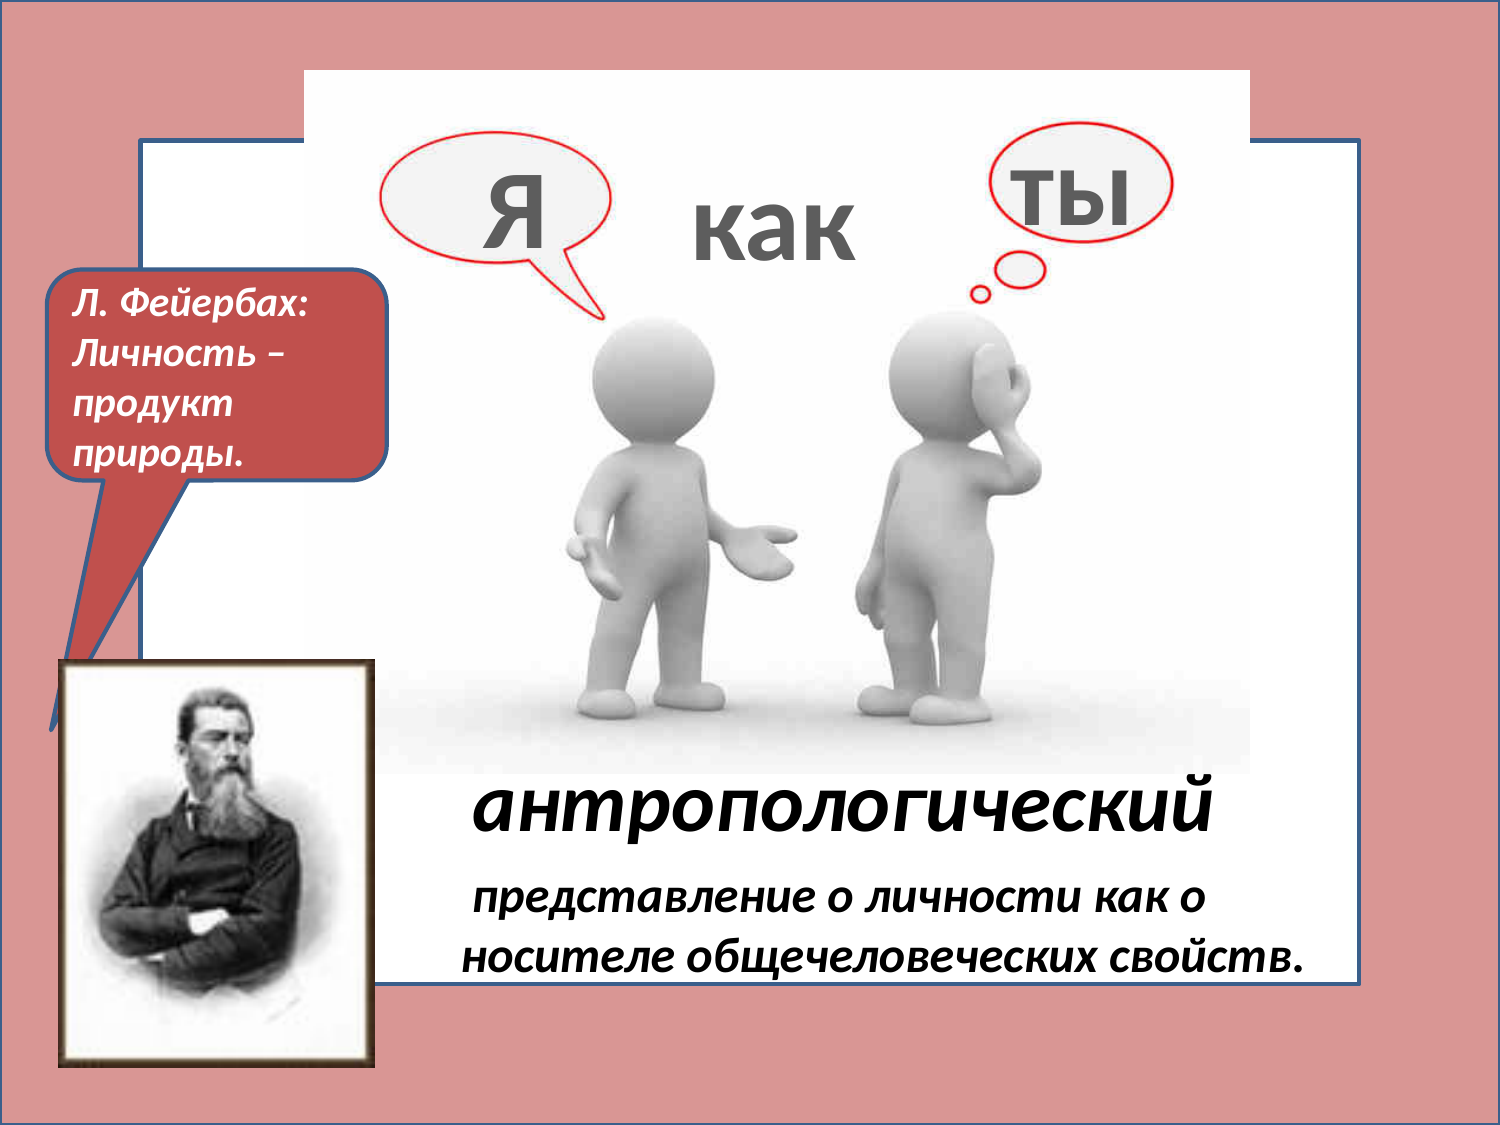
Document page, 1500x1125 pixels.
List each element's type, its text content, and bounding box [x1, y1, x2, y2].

title антропологический [456, 738, 1337, 855]
text_box ты [1254, 105, 1313, 256]
picture [58, 70, 1251, 1068]
text_box [0, 0, 1500, 1125]
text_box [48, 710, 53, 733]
list представление о личности как о носителе общечеловеческих свойств. [445, 855, 1384, 1013]
text_box Л. Фейербах: Личность – продукт природы. [44, 267, 299, 658]
